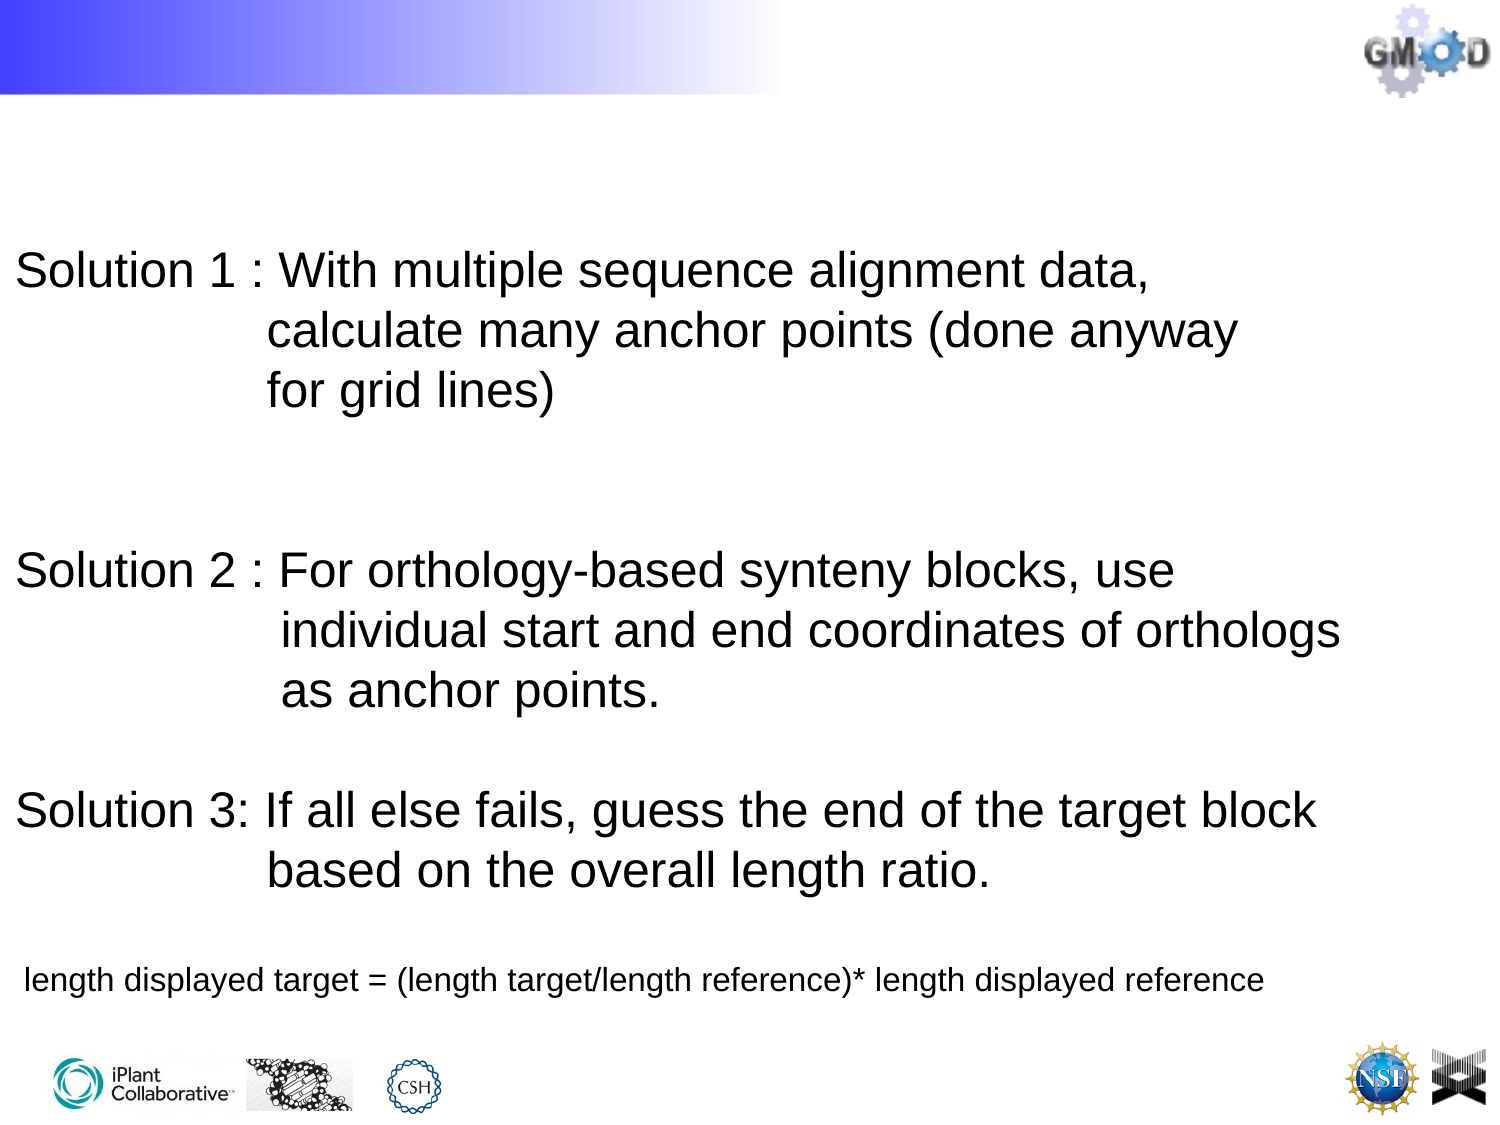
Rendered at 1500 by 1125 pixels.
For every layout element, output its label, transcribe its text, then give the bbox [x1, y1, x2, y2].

picture [39, 1053, 240, 1115]
text_box [0, 0, 1497, 98]
picture [1344, 1040, 1420, 1116]
text_box Solution 1 : With multiple sequence alignment data, calculate many anchor points (done anyway for grid lines) Solution 2 : For orthology-based synteny blocks, use individual start and end coordinates of orthologs as anchor points. Solution 3: If all else fails, guess the end of the target block based on the overall length ratio. length displayed target = (length target/length reference)* length displayed reference [0, 230, 1439, 1026]
picture [382, 1054, 442, 1116]
picture [1431, 1049, 1487, 1105]
picture [246, 1056, 353, 1113]
